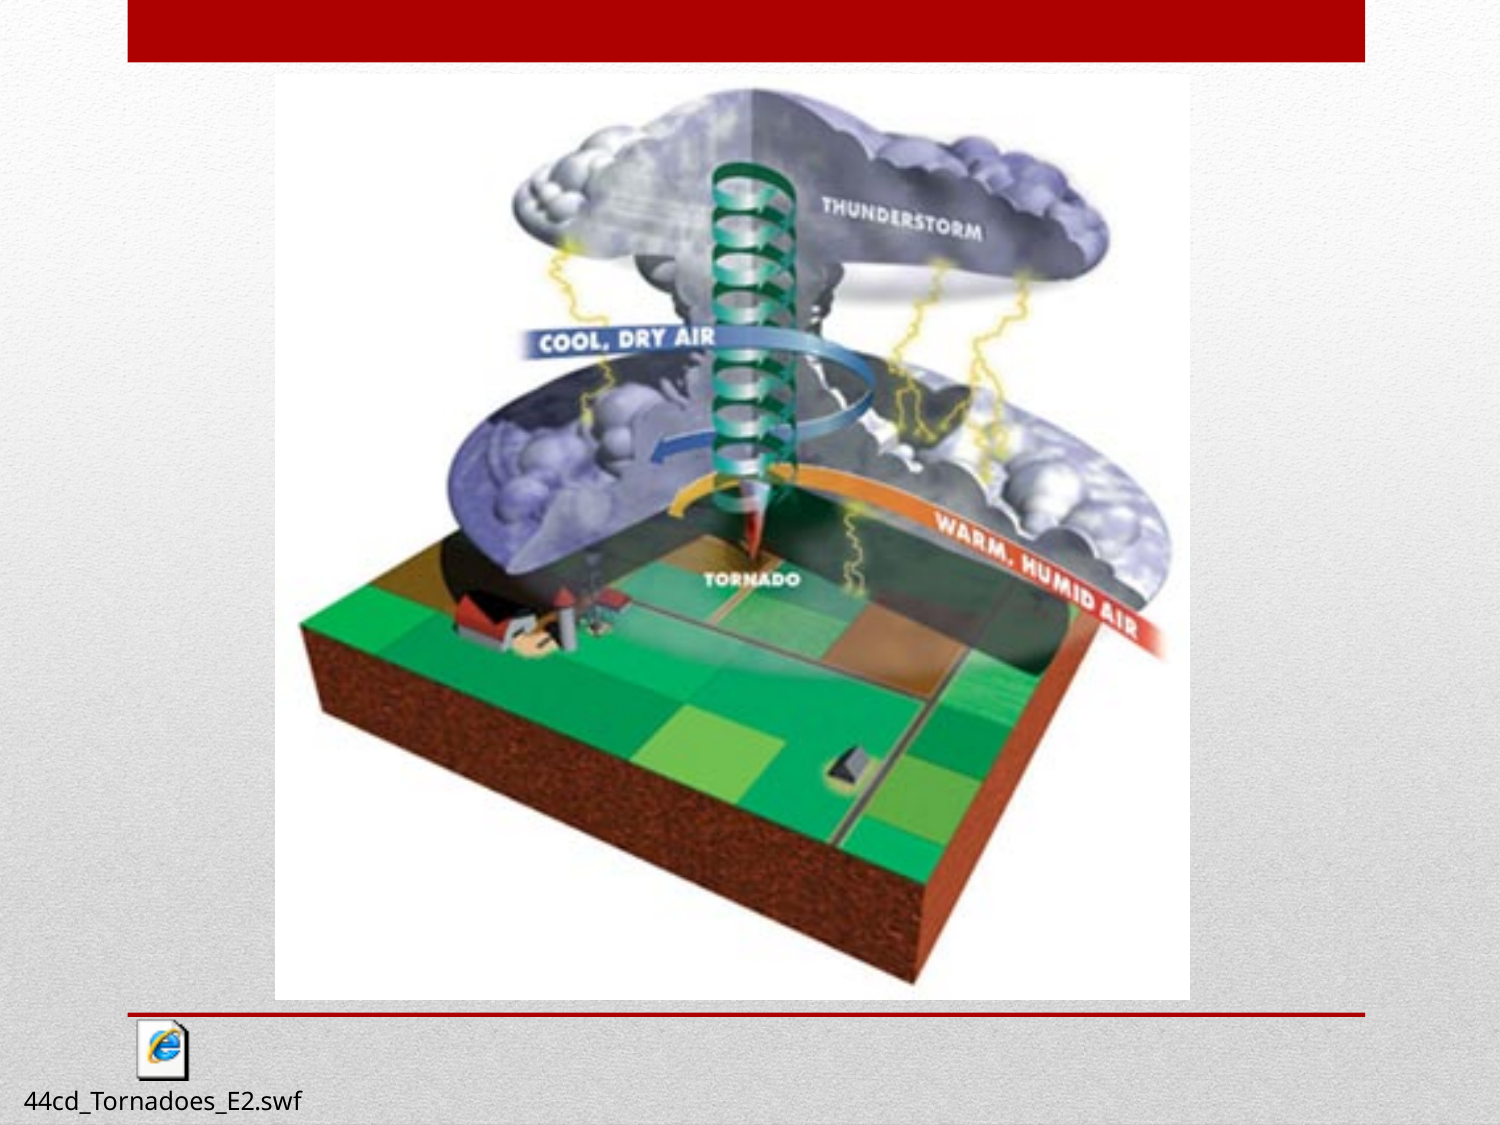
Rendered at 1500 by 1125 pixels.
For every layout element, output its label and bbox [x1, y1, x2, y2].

text_box [0, 1011, 326, 1125]
picture [274, 74, 1191, 1001]
